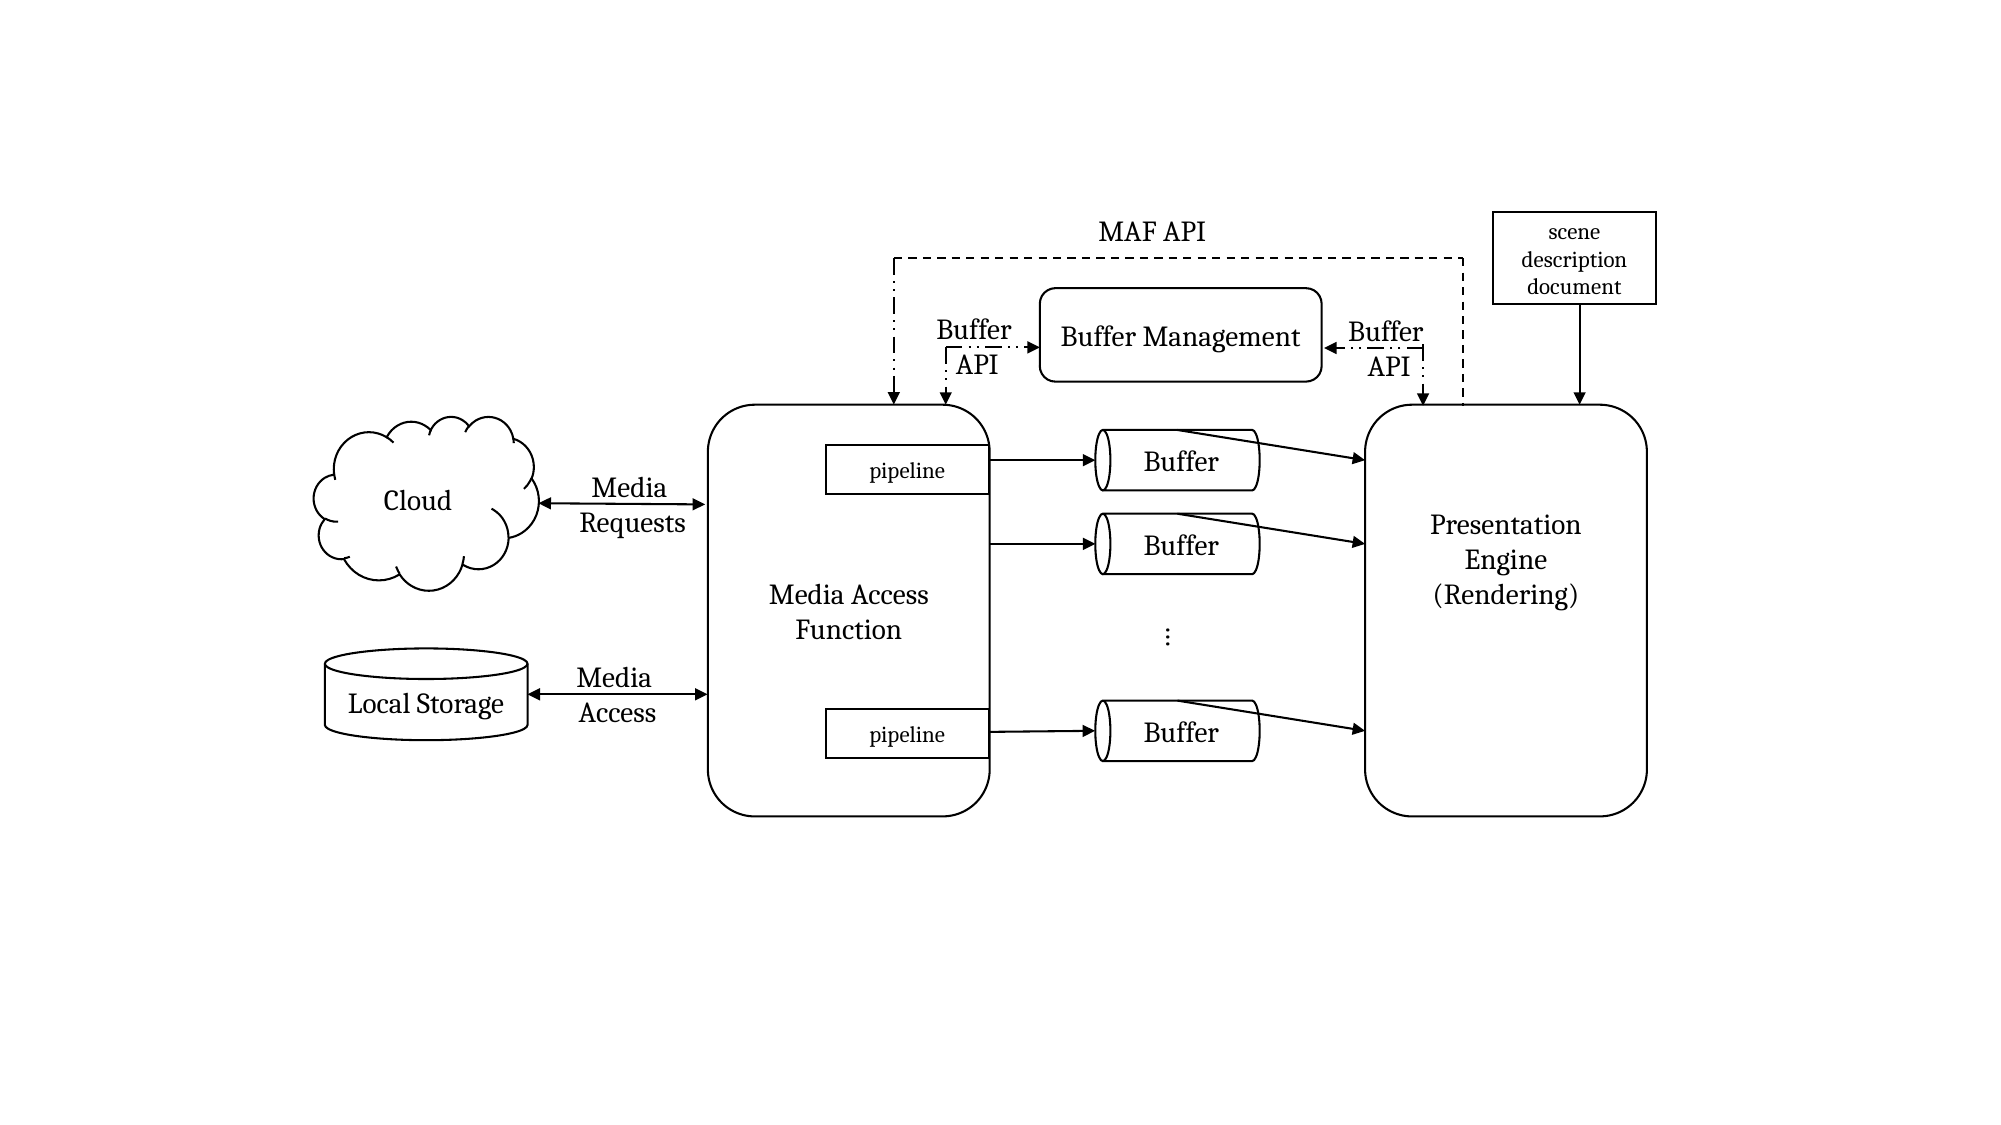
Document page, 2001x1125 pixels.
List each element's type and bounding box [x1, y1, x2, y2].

text_box [313, 205, 1657, 817]
